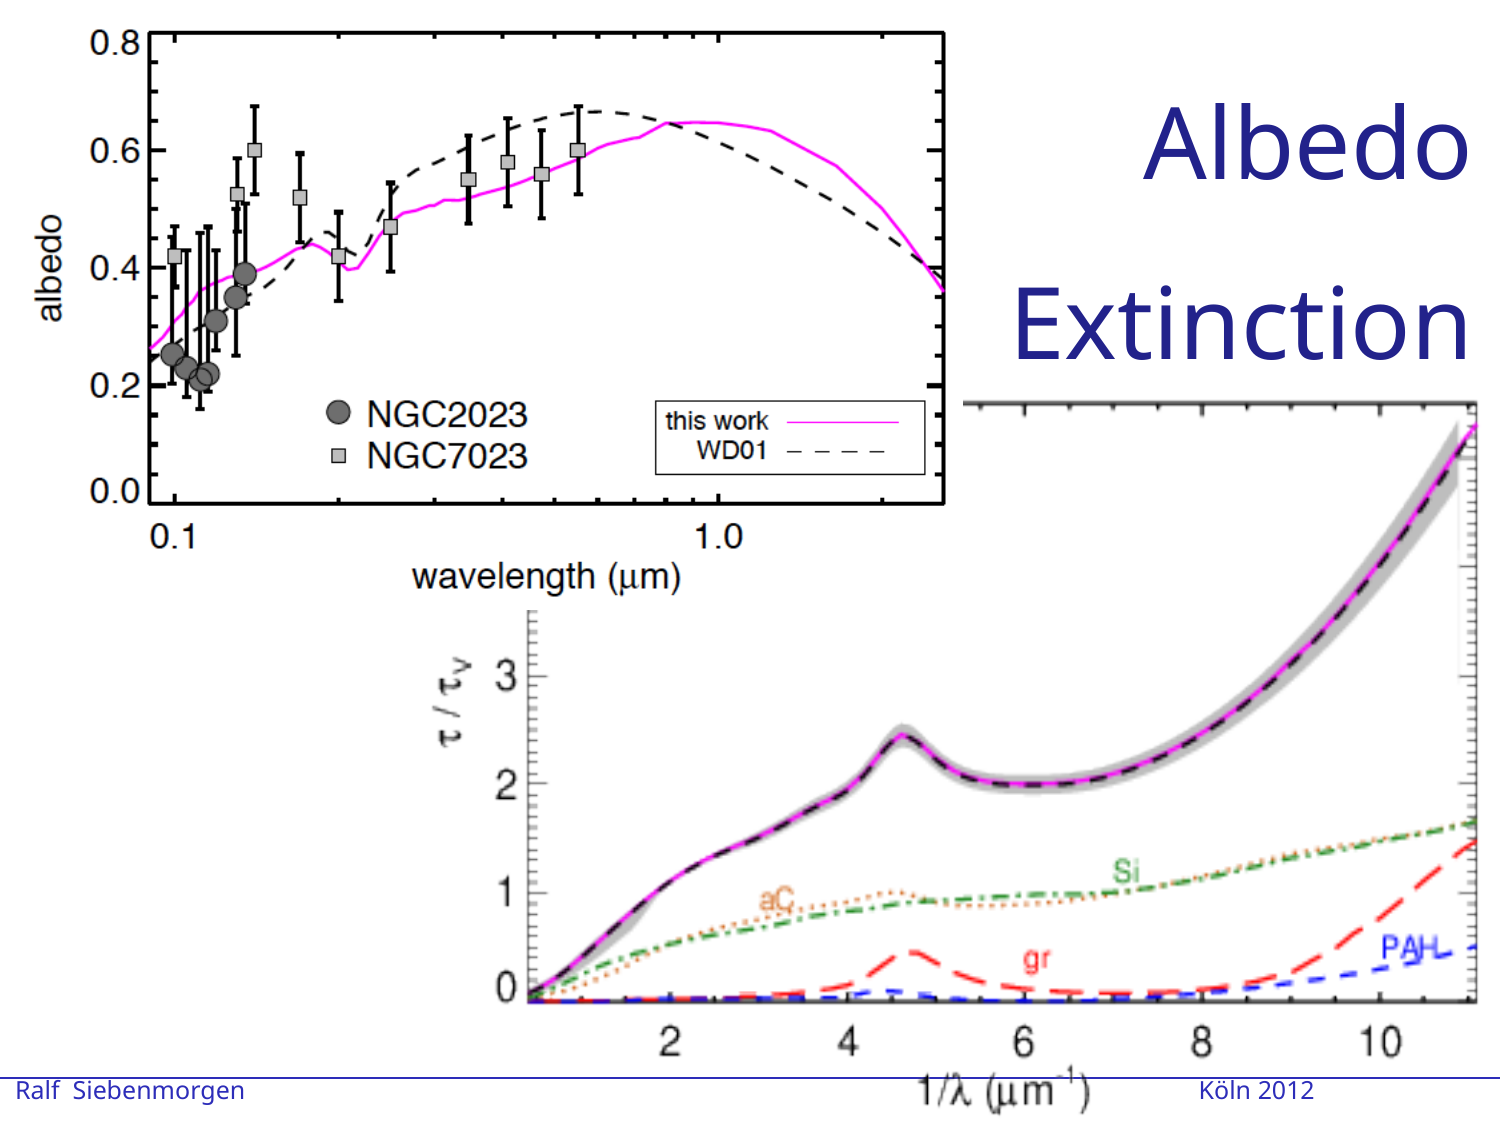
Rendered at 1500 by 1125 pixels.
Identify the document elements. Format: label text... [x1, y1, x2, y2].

text_box Albedo Extinction [963, 11, 1489, 197]
picture [4, 11, 1500, 1125]
